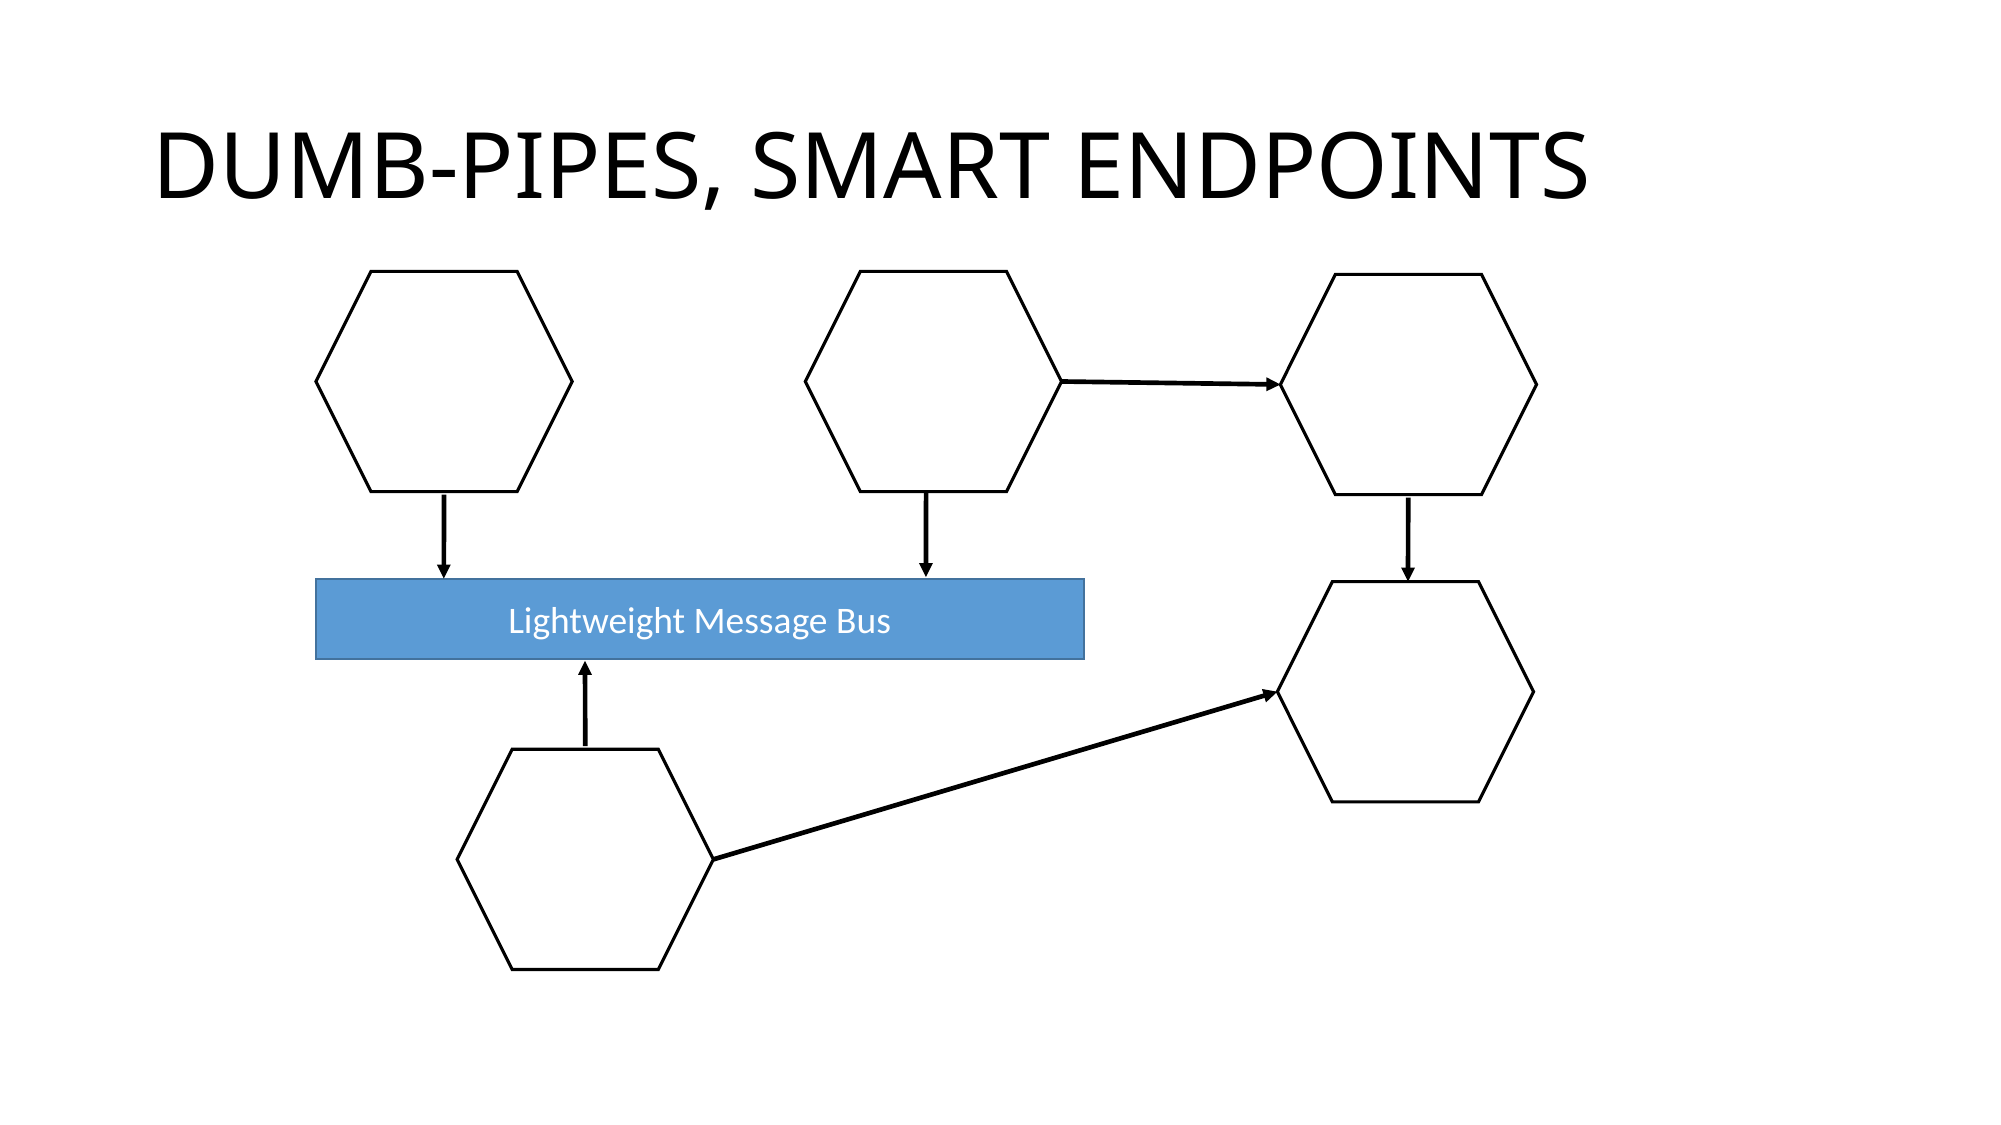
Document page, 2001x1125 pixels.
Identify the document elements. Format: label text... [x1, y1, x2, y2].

text_box Lightweight Message Bus [315, 578, 1085, 660]
title DUMB-PIPES, SMART ENDPOINTS [137, 59, 1863, 278]
text_box [314, 270, 574, 493]
text_box [1279, 273, 1538, 496]
text_box [1276, 580, 1535, 803]
text_box [804, 270, 1062, 493]
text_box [713, 691, 1278, 860]
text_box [1061, 381, 1281, 385]
text_box [455, 748, 714, 971]
